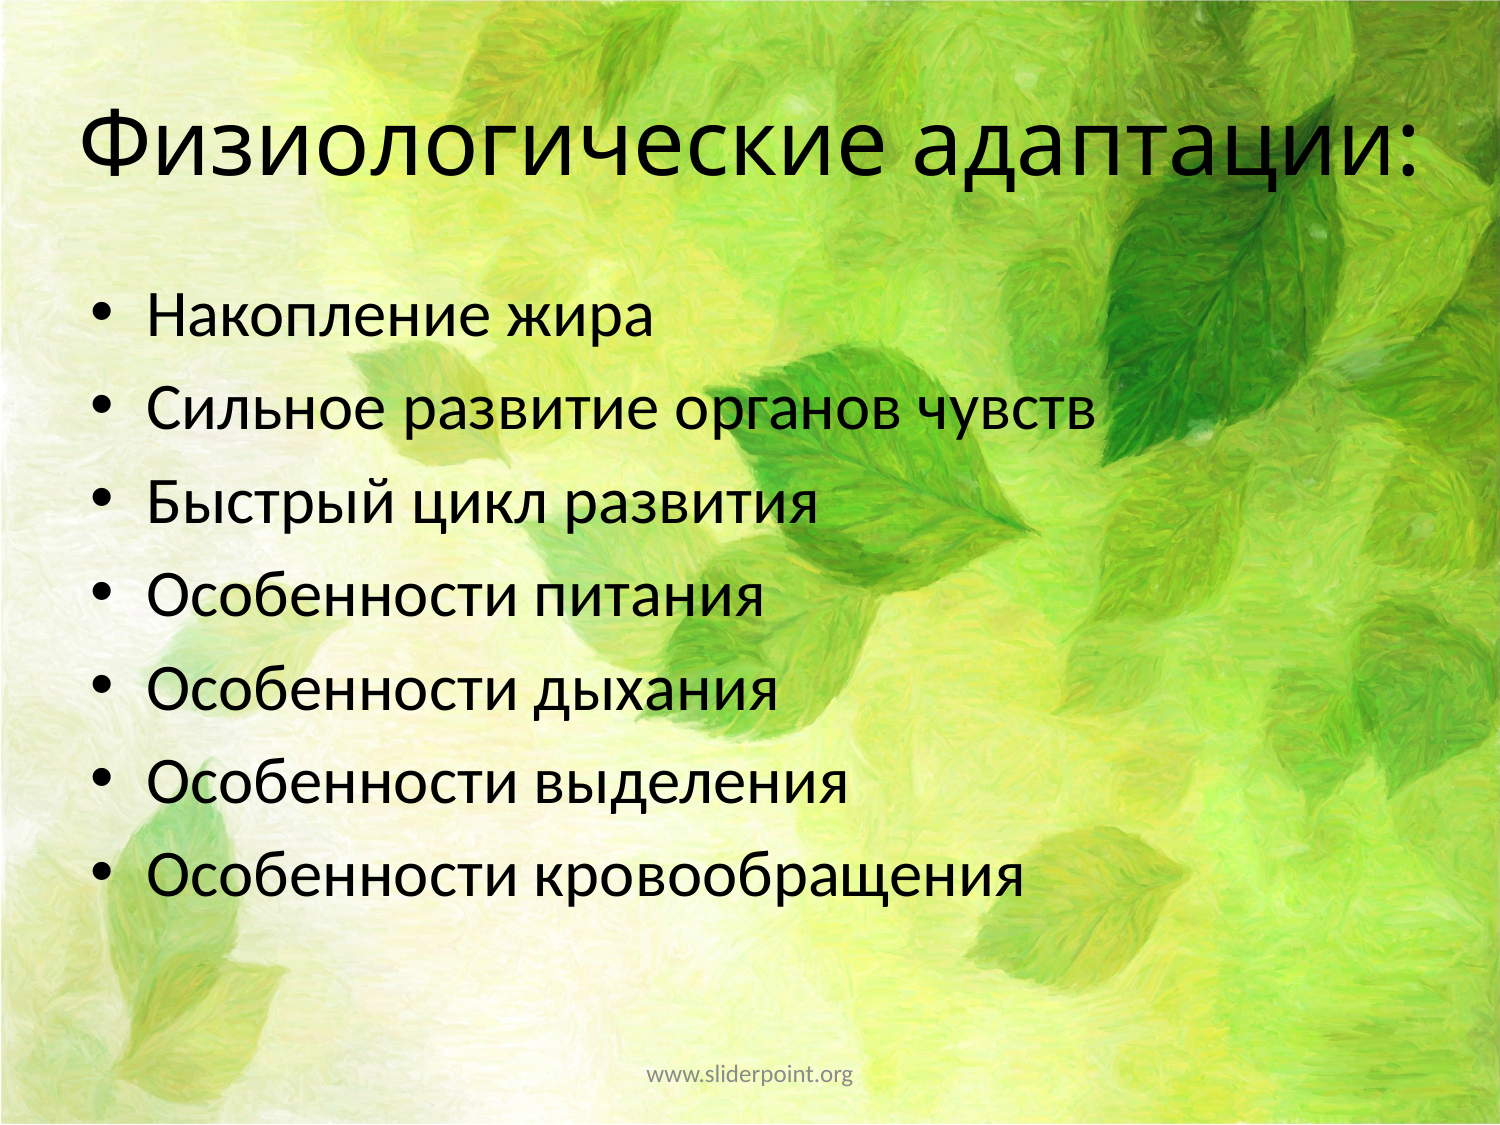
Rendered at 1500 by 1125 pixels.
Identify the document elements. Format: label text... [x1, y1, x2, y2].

list Накопление жира Сильное развитие органов чувств Быстрый цикл развития Особенности питания Особенности дыхания Особенности выделения Особенности кровообращения [75, 262, 1425, 1005]
footer www.sliderpoint.org [512, 1042, 988, 1103]
title Физиологические адаптации: [0, 45, 1500, 233]
